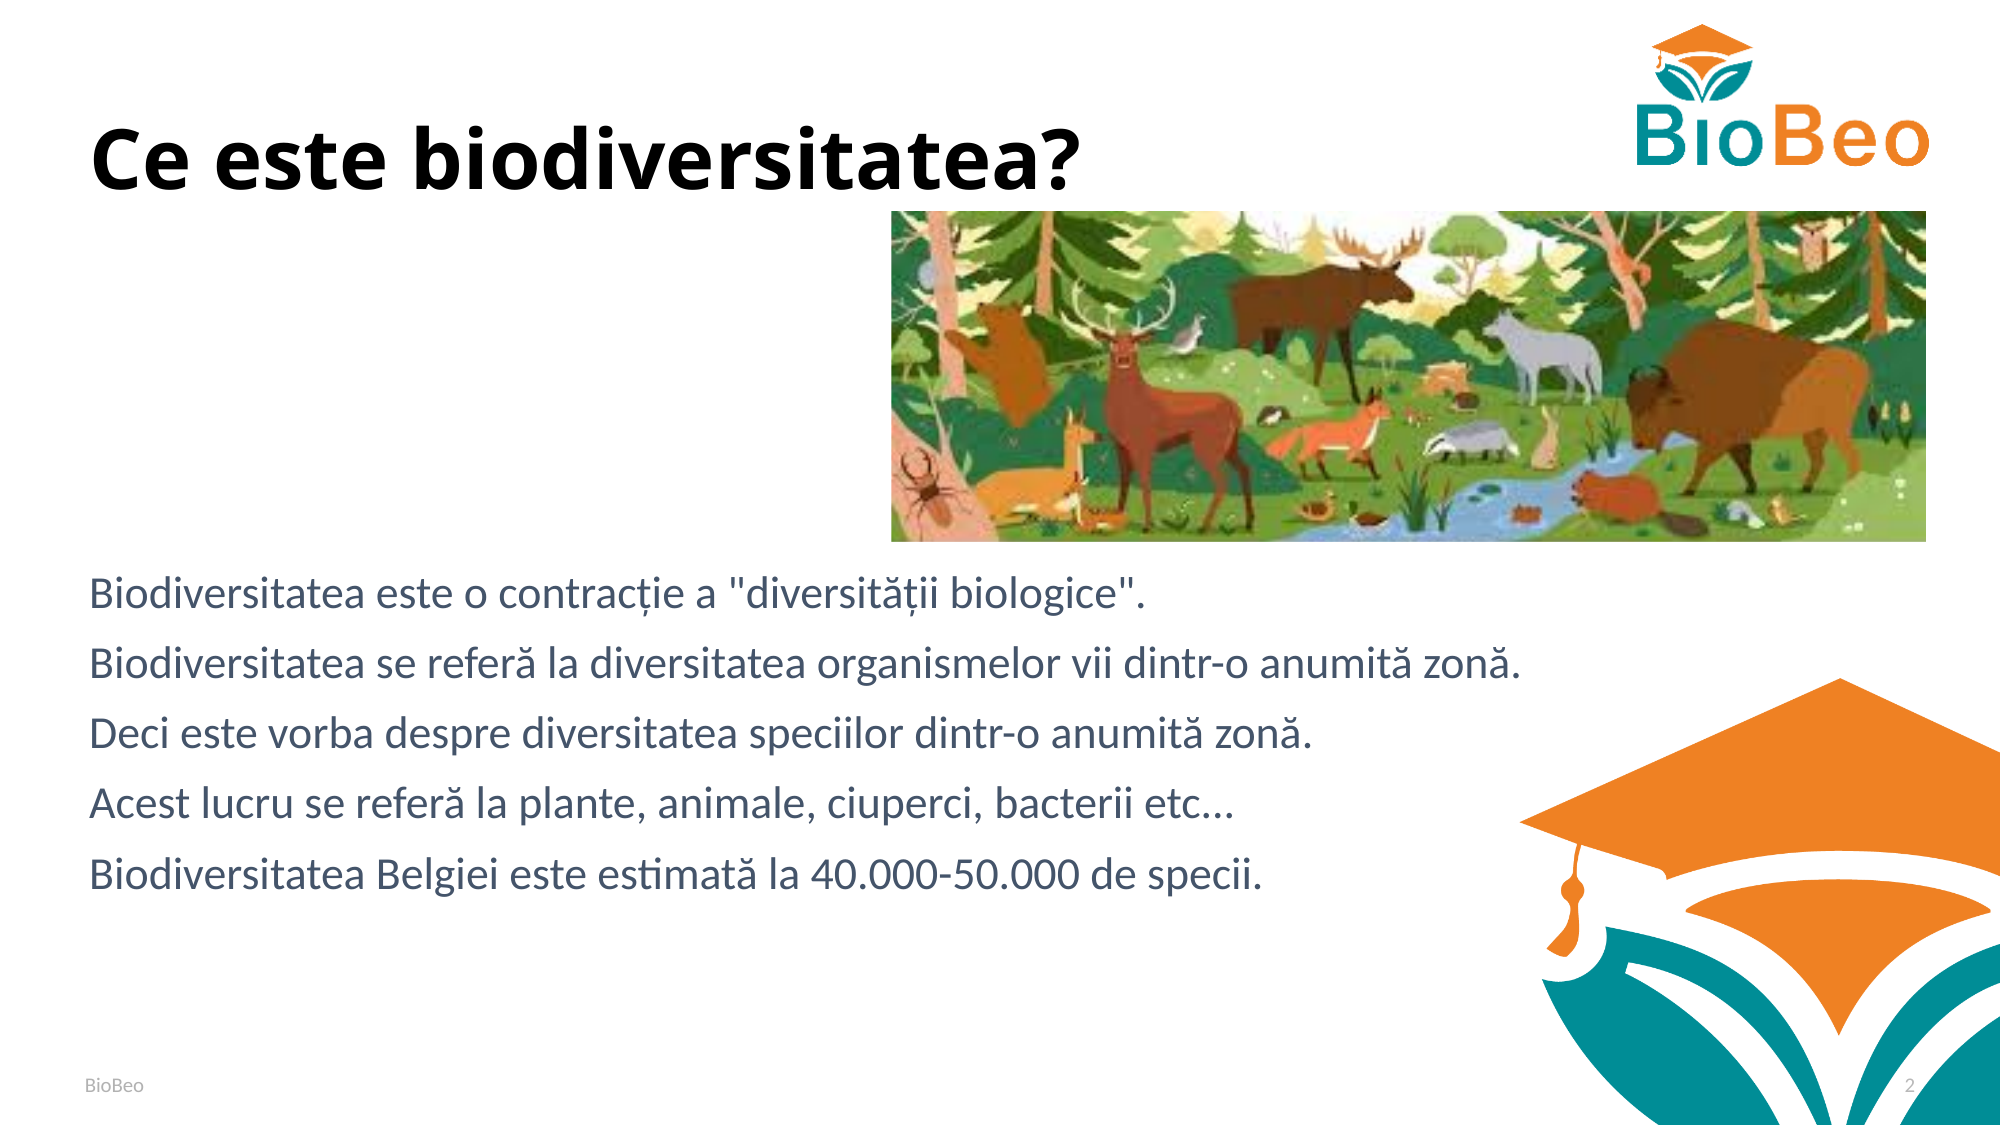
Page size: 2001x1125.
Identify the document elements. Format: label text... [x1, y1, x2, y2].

subtitle Biodiversitatea este o contracție a "diversității biologice". Biodiversitatea se referă la diversitatea organismelor vii dintr-o anumită zonă. Deci este vorba despre diversitatea speciilor dintr-o anumită zonă. Acest lucru se referă la plante, animale, ciuperci, bacterii etc... Biodiversitatea Belgiei este estimată la 40.000-50.000 de specii. [74, 561, 1937, 960]
picture [891, 211, 1926, 542]
slide_number 2 [1818, 1065, 1931, 1103]
footer BioBeo [69, 1065, 1805, 1103]
picture [1635, 22, 1931, 88]
title Ce este biodiversitatea? [74, 88, 1935, 237]
picture [1478, 618, 2000, 1125]
